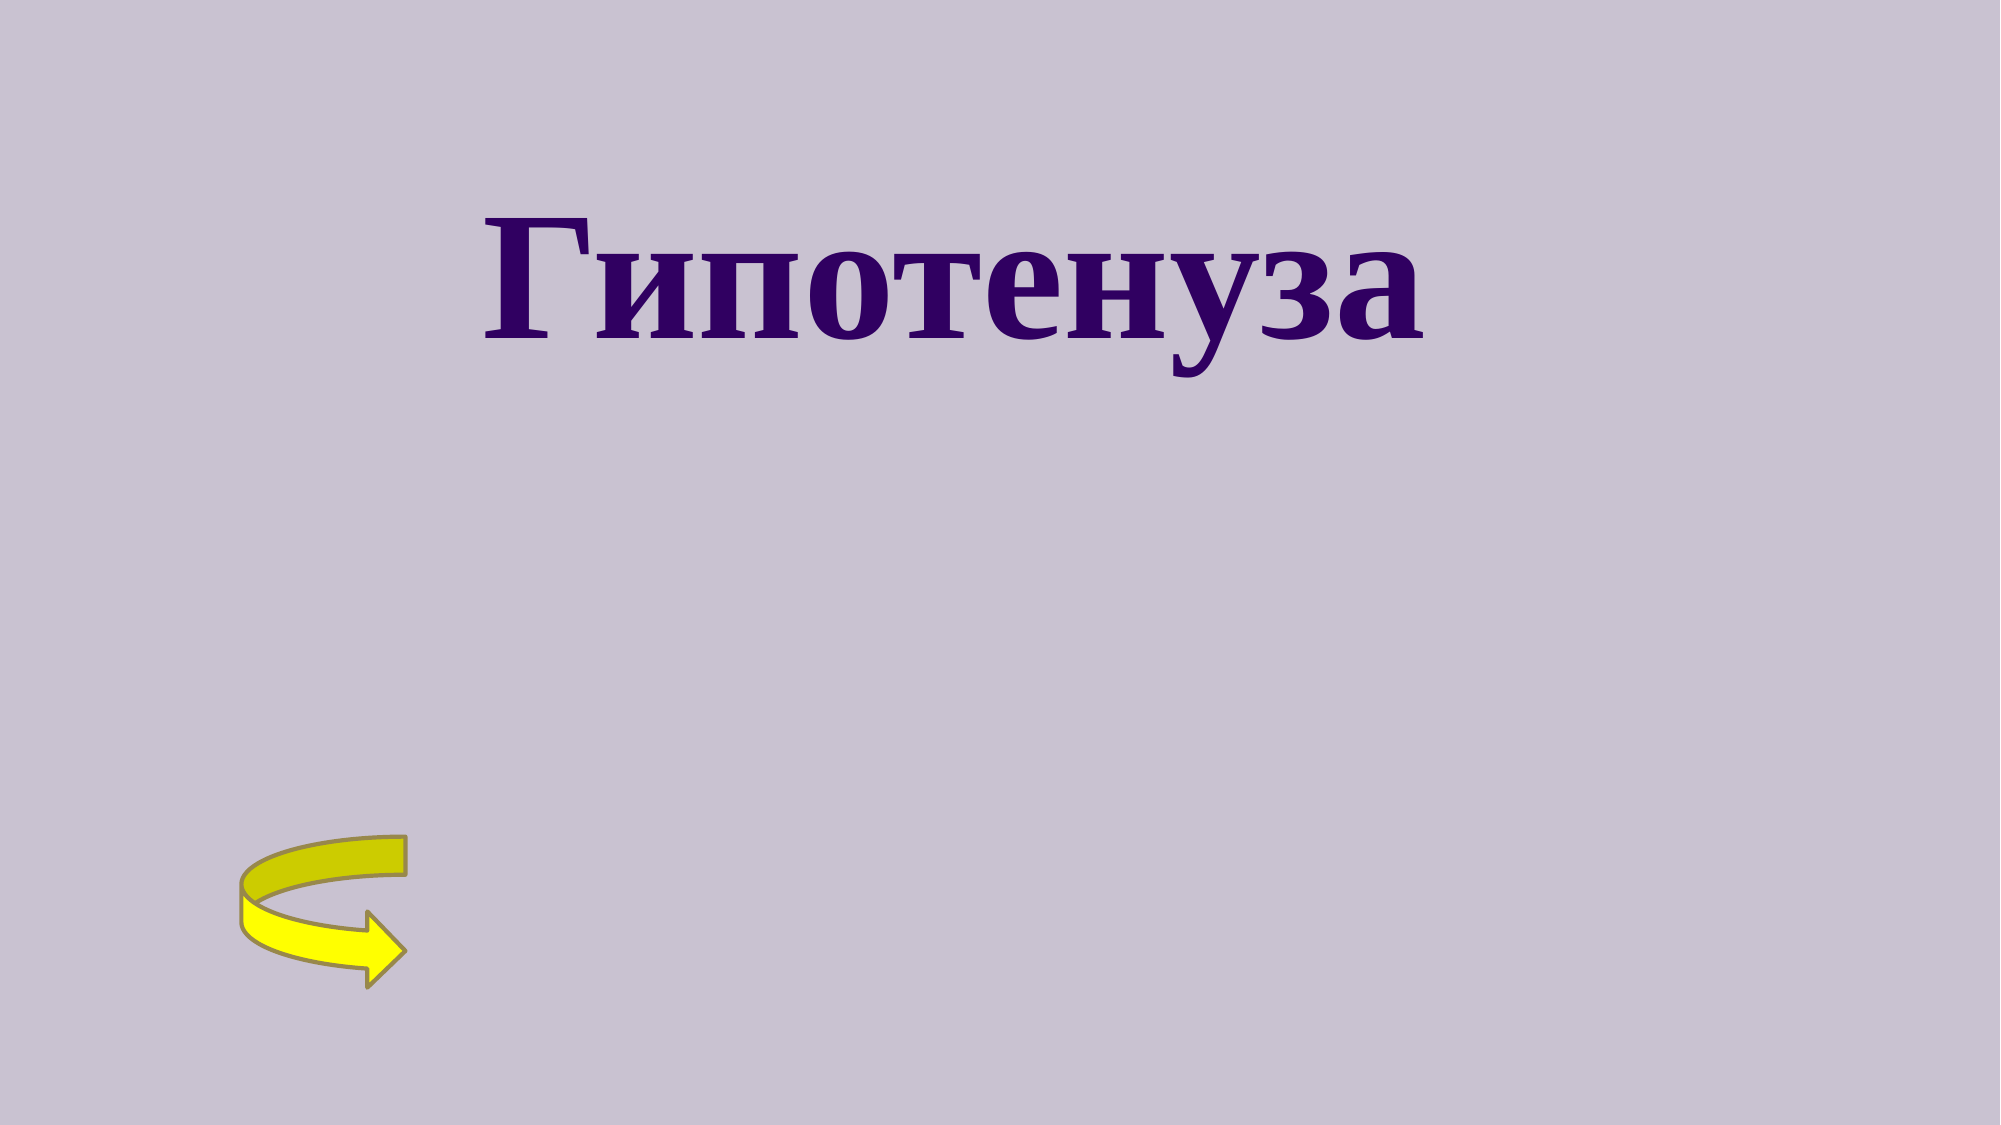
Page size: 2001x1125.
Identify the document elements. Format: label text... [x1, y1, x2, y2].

text_box Гипотенуза [302, 147, 1653, 383]
text_box [239, 834, 408, 990]
